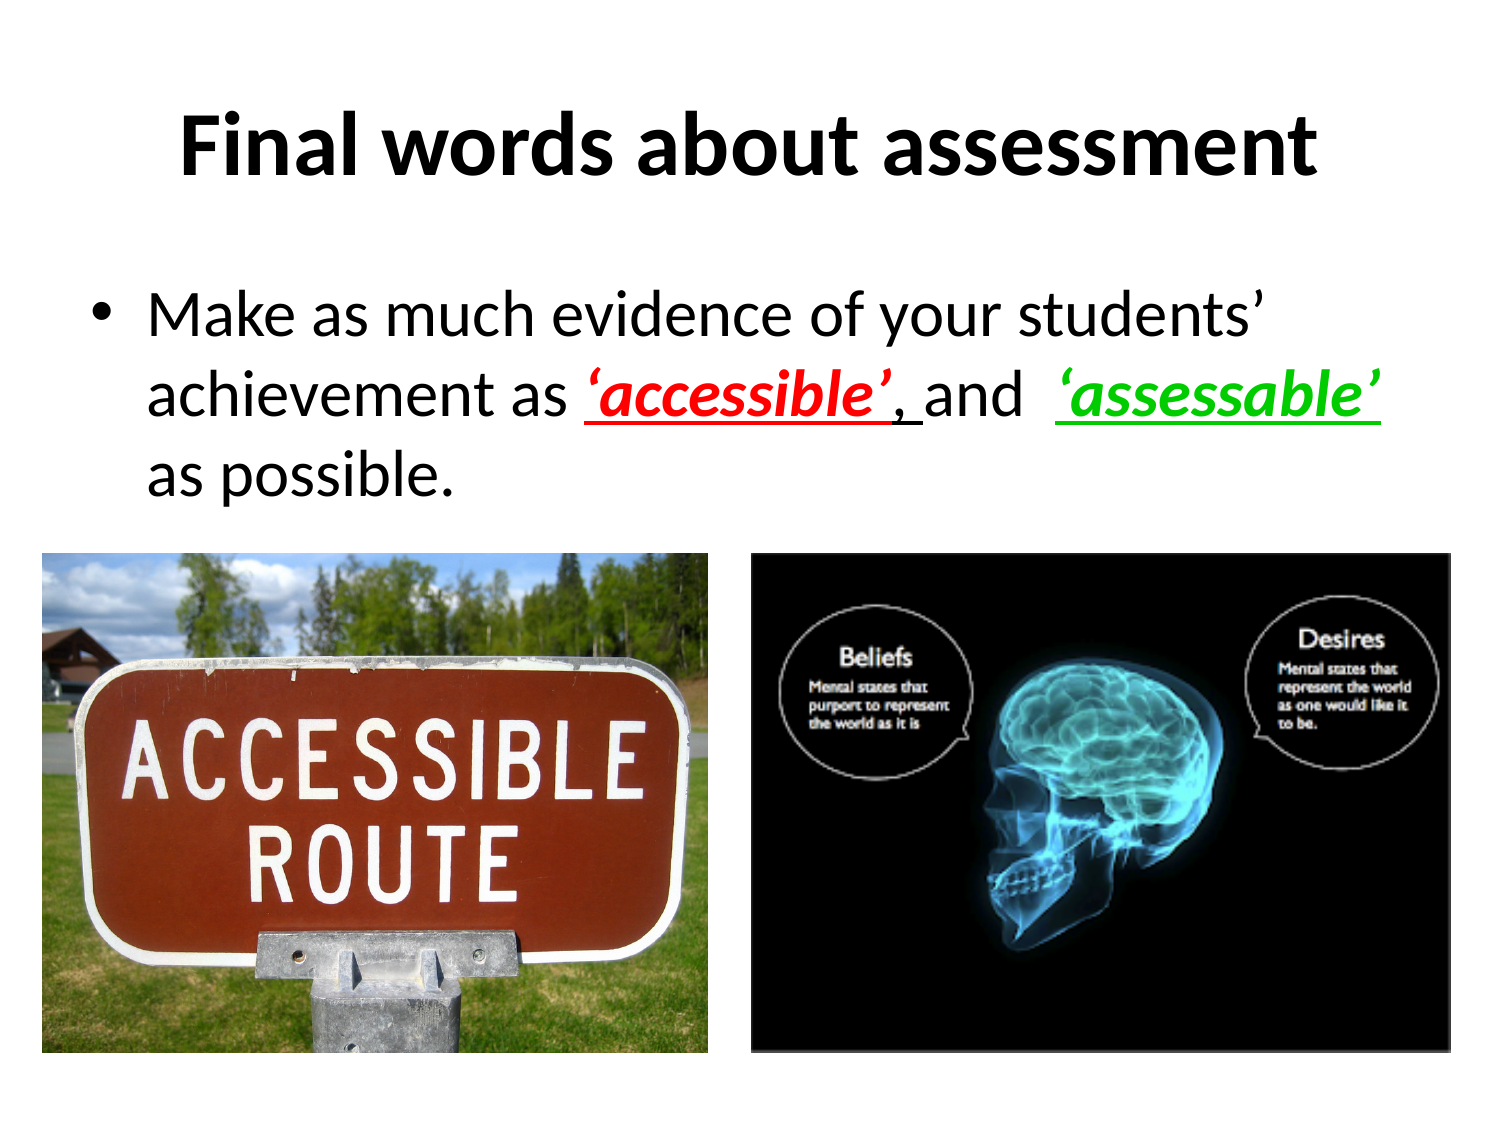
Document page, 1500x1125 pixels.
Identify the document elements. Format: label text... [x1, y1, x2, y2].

list Make as much evidence of your students’ achievement as ‘accessible’, and ‘assessable’ as possible. [75, 262, 1425, 1005]
picture [42, 553, 709, 1053]
picture [751, 553, 1451, 1053]
title Final words about assessment [75, 45, 1425, 233]
